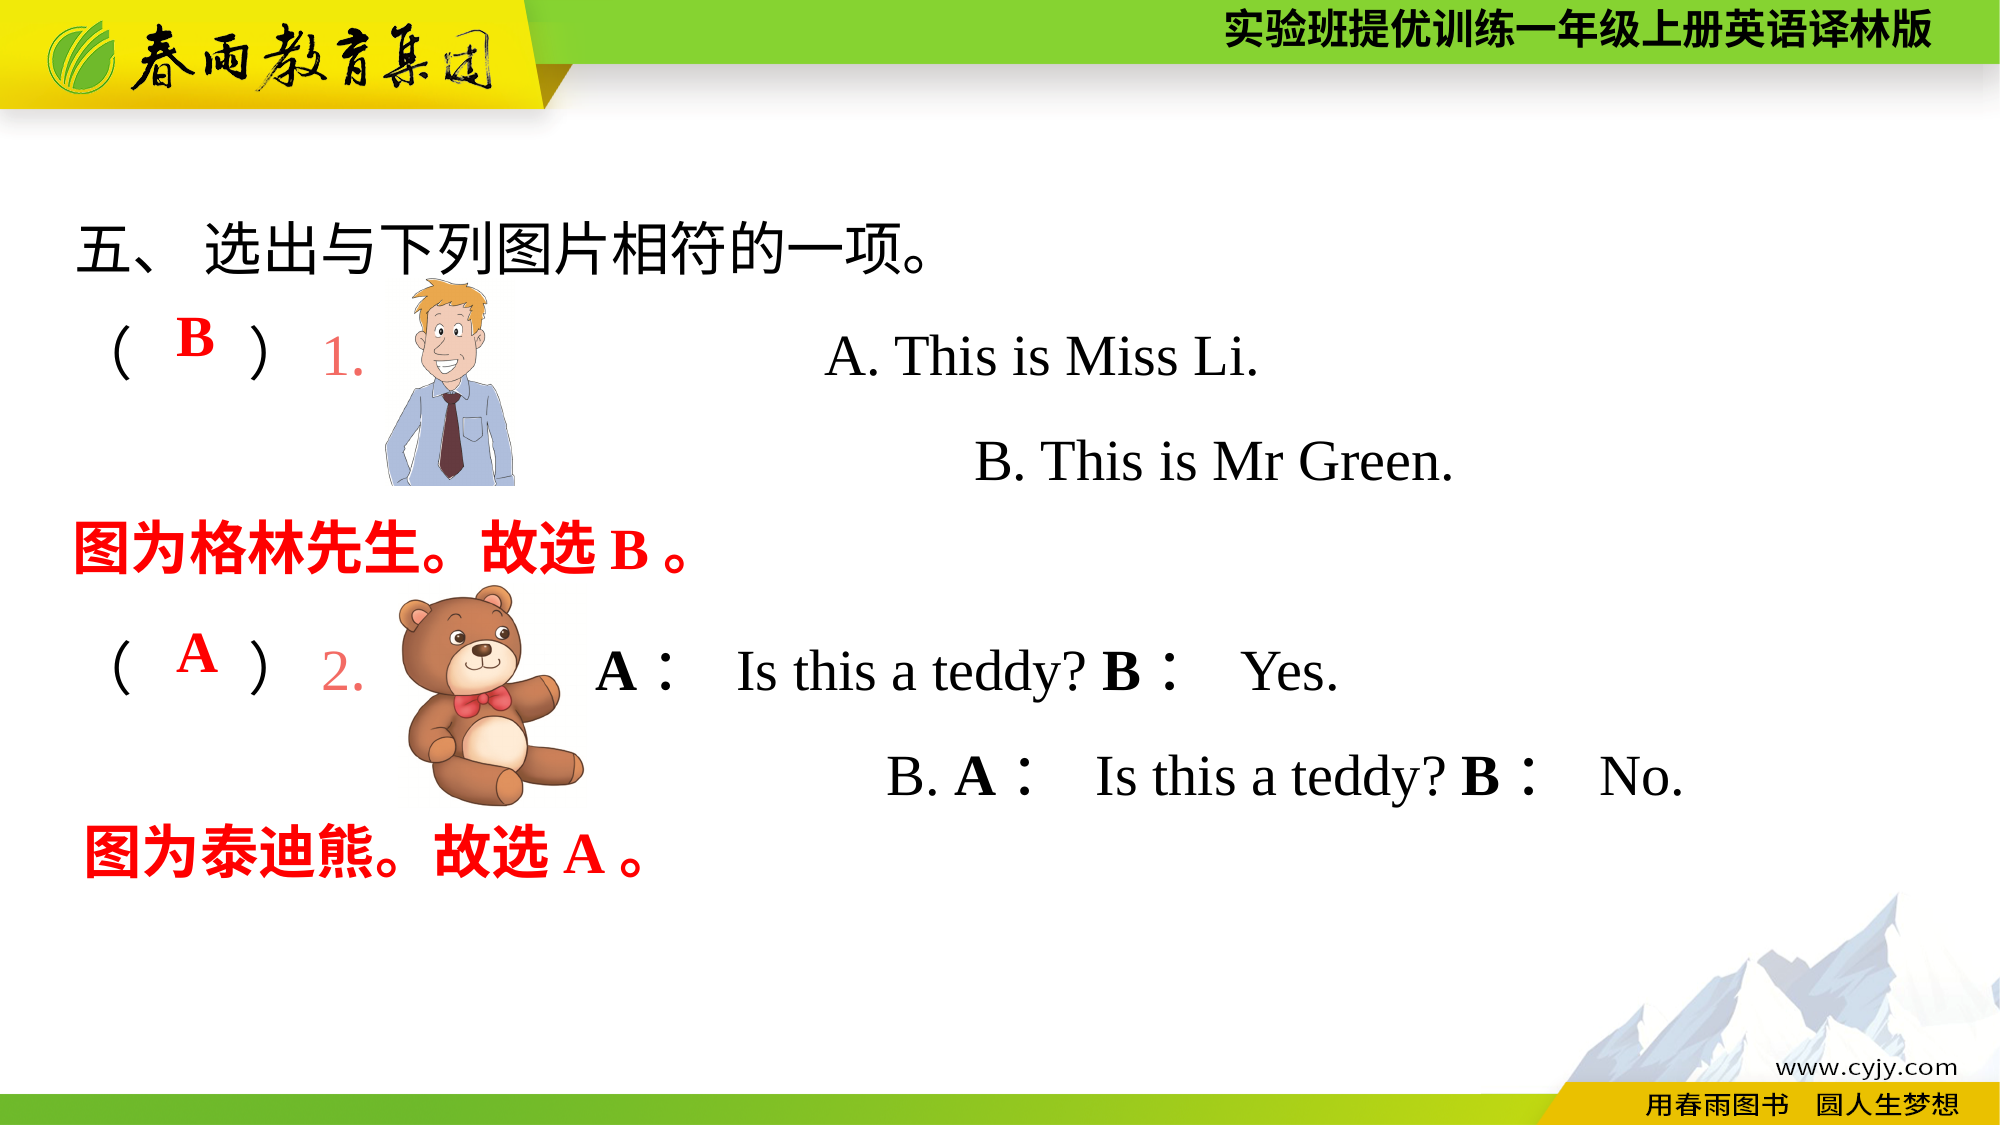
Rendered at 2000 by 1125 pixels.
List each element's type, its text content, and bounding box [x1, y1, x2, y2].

list 五、 选出与下列图片相符的一项。 （ ）1. A. This is Miss Li. B. This is Mr Green. （ ）2. A. A： Is this a teddy? B： Yes. B. A： Is this a teddy? B： No. [59, 169, 1944, 808]
text_box A [161, 606, 234, 692]
text_box 图为泰迪熊。故选A。 [68, 807, 693, 893]
text_box 图为格林先生。故选B。 [57, 503, 737, 589]
picture [0, 0, 2000, 1125]
text_box B [161, 290, 231, 376]
